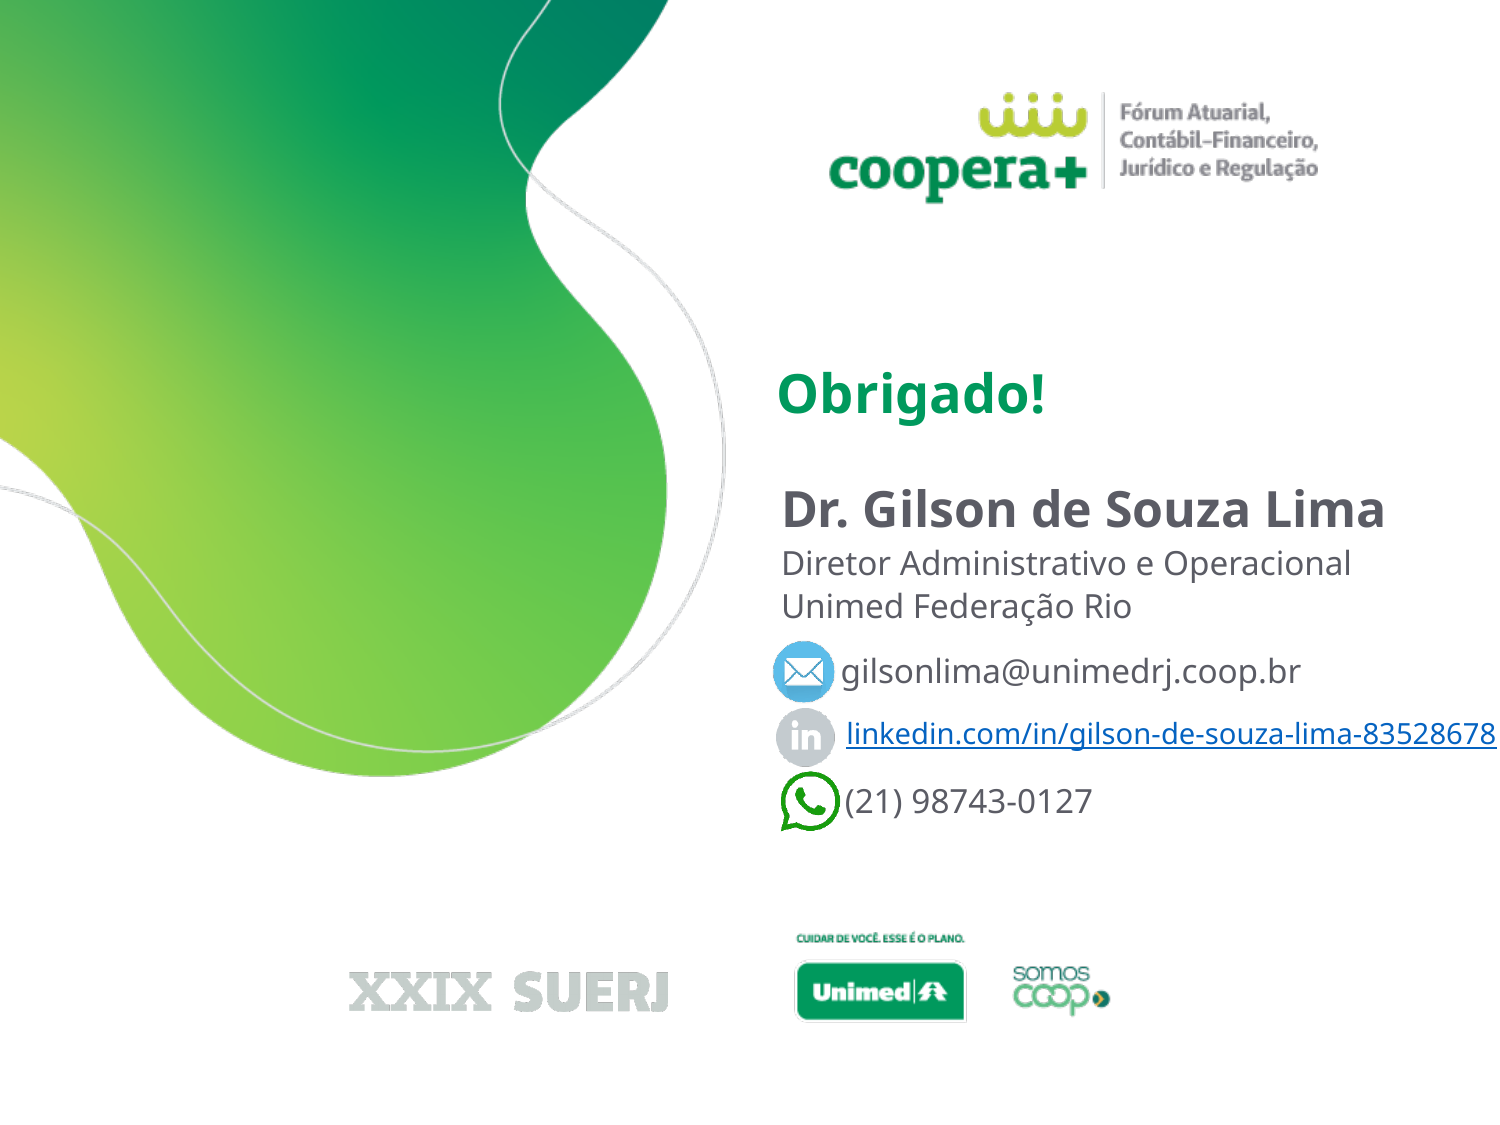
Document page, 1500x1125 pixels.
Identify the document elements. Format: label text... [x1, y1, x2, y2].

picture [0, 0, 751, 1058]
text_box linkedin.com/in/gilson-de-souza-lima-83528678 [839, 713, 1500, 763]
text_box Obrigado! [761, 338, 1459, 440]
text_box gilsonlima@unimedrj.coop.br [825, 625, 1500, 713]
picture [769, 637, 838, 706]
picture [761, 707, 859, 850]
picture [825, 71, 1349, 212]
picture [789, 921, 1116, 1033]
text_box Dr. Gilson de Souza Lima Diretor Administrativo e Operacional Unimed Federação Rio [766, 447, 1481, 650]
text_box (21) 98743-0127 [859, 755, 1470, 843]
